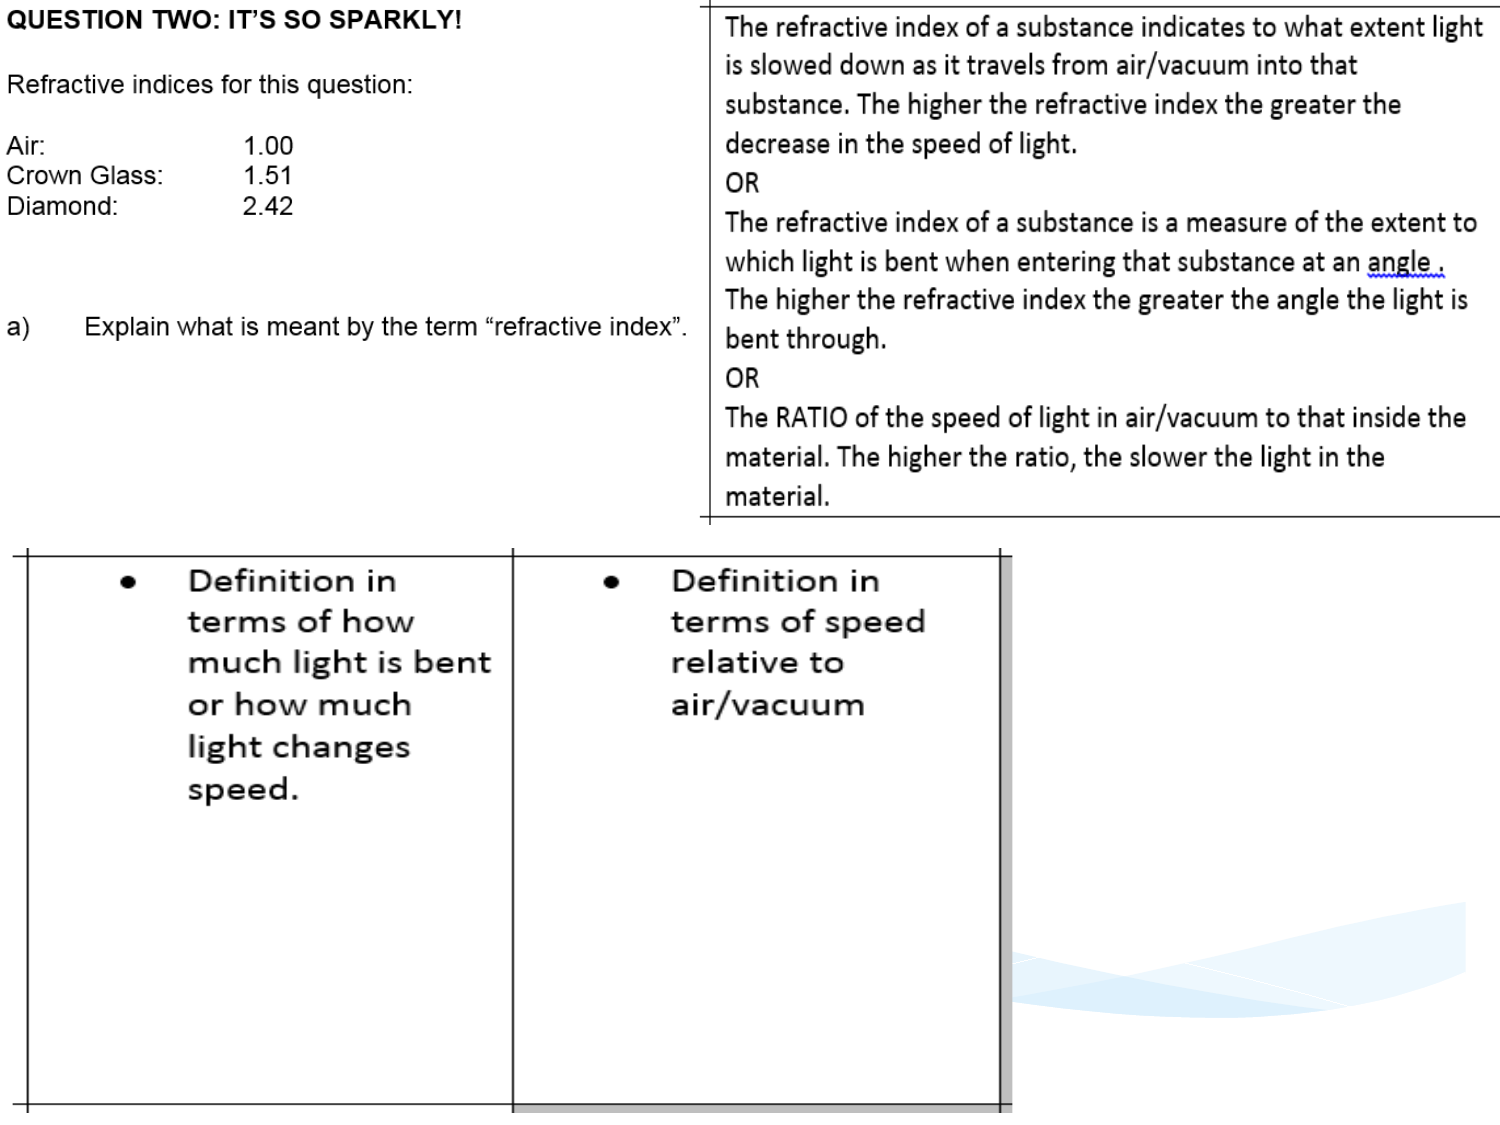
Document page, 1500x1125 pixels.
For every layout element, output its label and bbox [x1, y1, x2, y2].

picture [12, 548, 1013, 1113]
picture [0, 0, 1500, 526]
